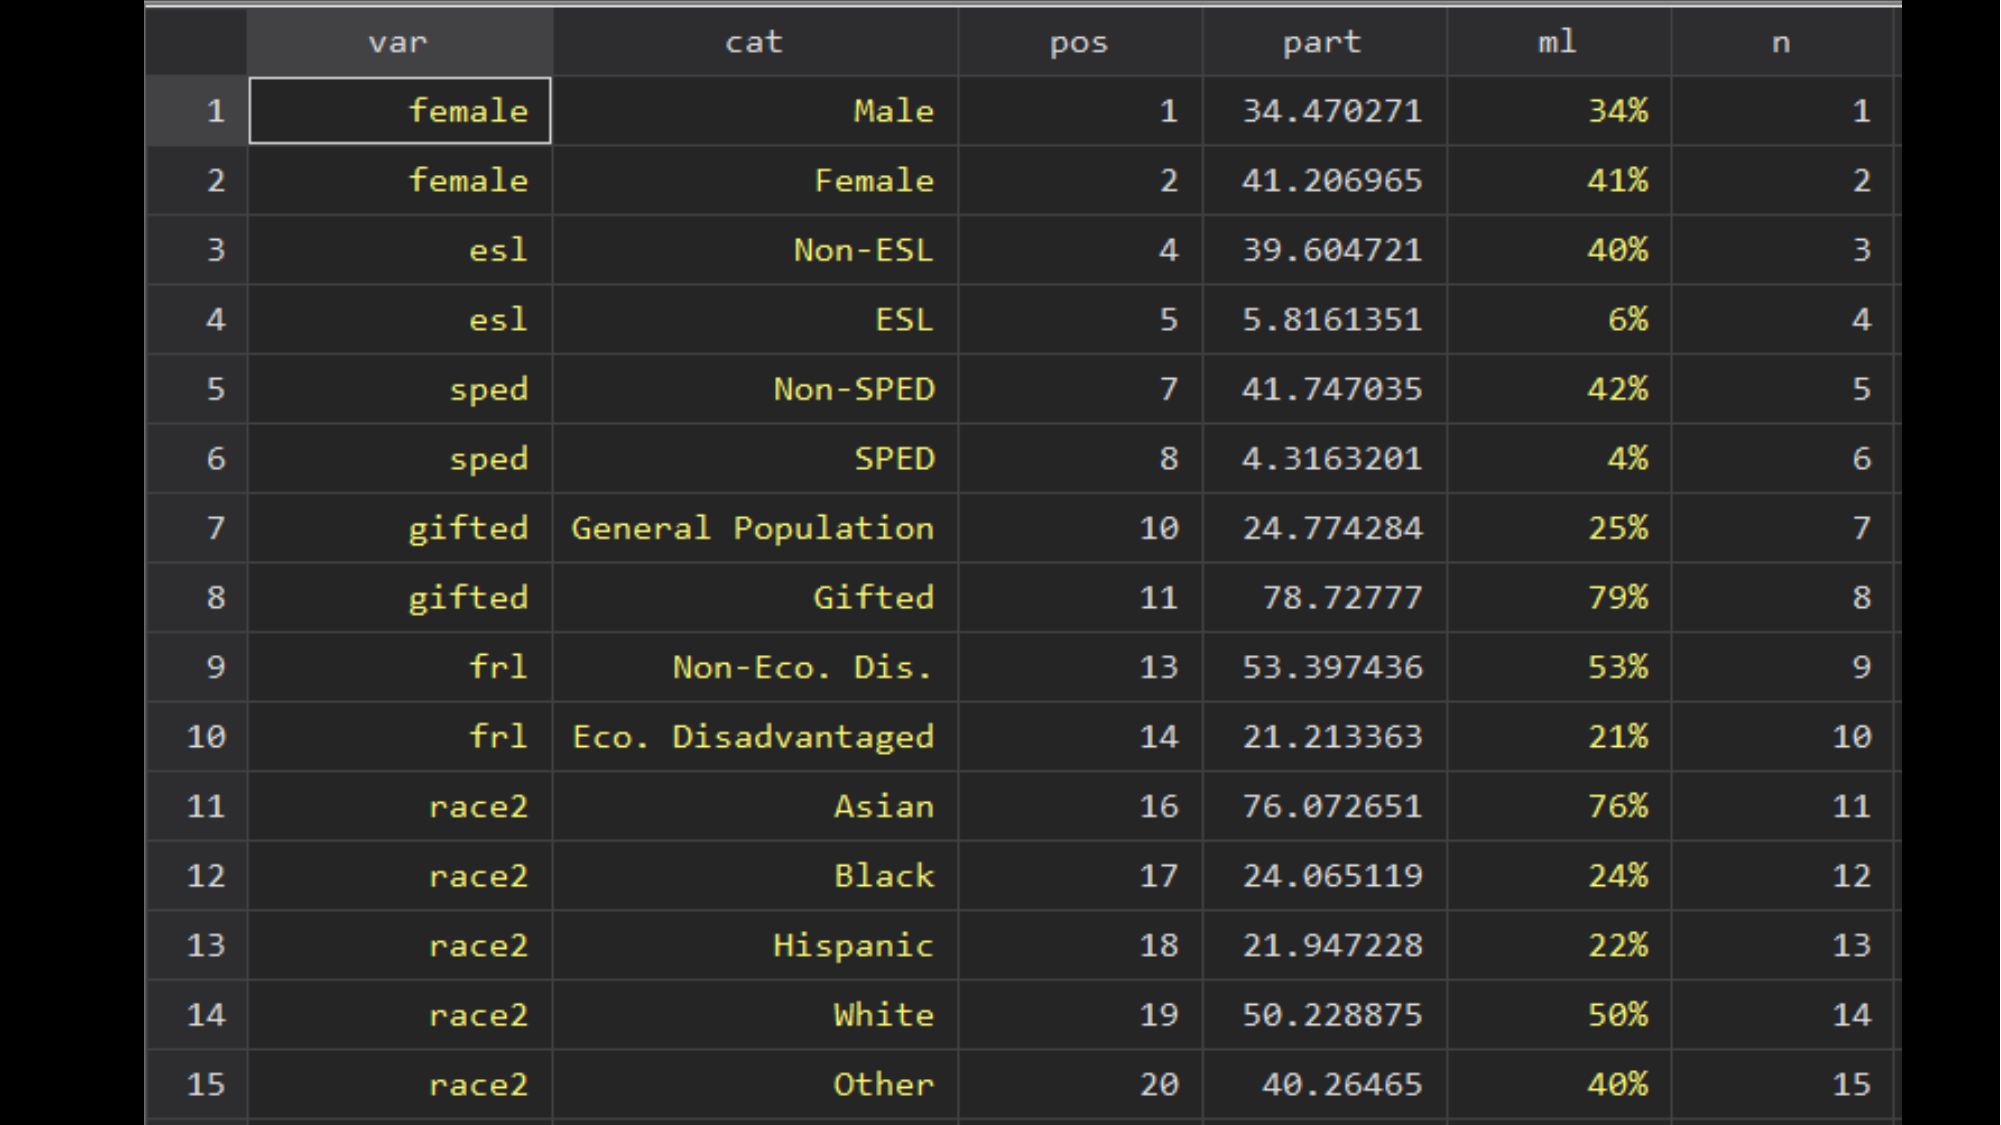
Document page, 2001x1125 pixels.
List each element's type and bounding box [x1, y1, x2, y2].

picture [144, 0, 1902, 1125]
